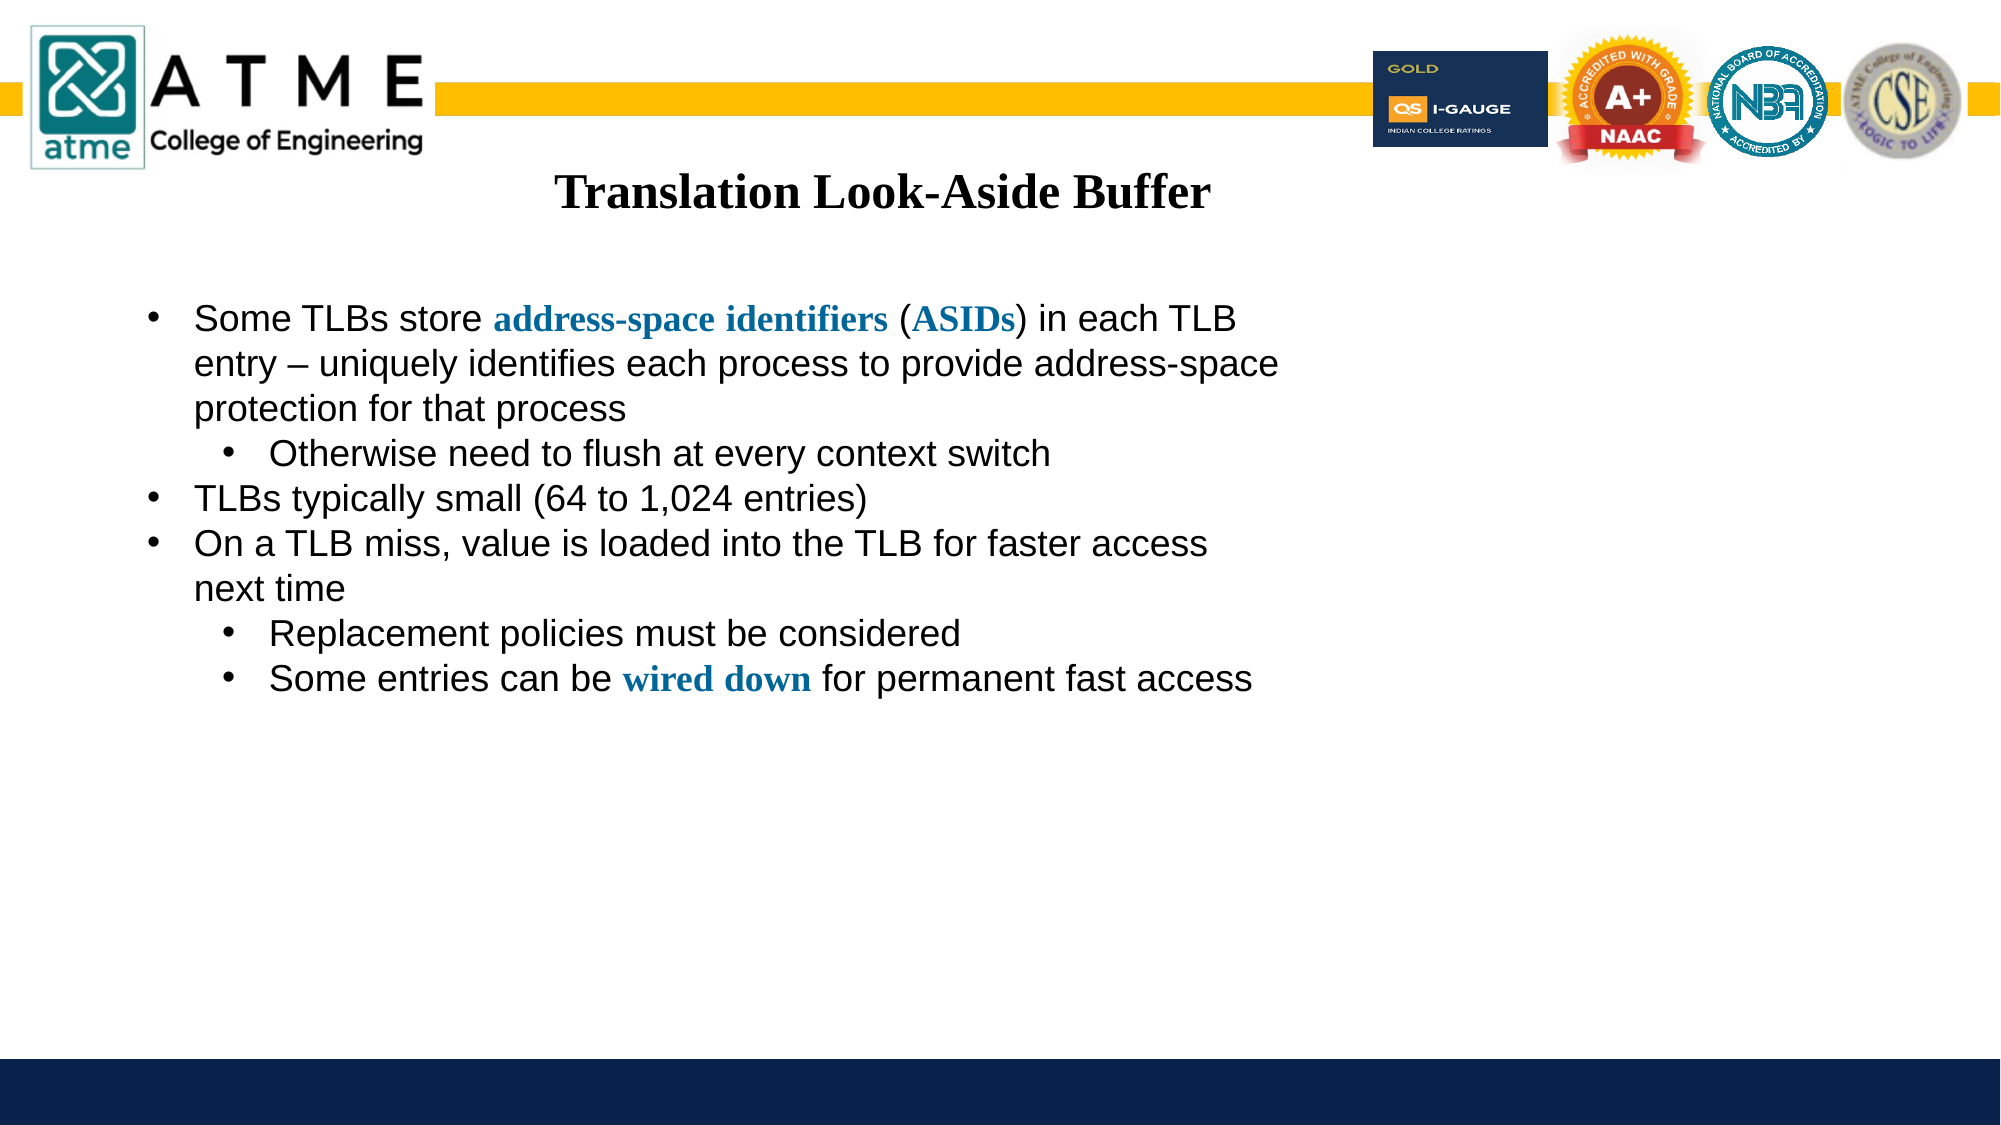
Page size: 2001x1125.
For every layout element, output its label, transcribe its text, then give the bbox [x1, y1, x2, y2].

picture [1373, 20, 1828, 150]
picture [1840, 26, 1968, 176]
picture [0, 1059, 2001, 1125]
list Some TLBs store address-space identifiers (ASIDs) in each TLB entry – uniquely identifies each process to provide address-space protection for that process Otherwise need to flush at every context switch TLBs typically small (64 to 1,024 entries) On a TLB miss, value is loaded into the TLB for faster access next time Replacement policies must be considered Some entries can be wired down for permanent fast access [132, 286, 1305, 1043]
title Translation Look-Aside Buffer [539, 150, 1911, 246]
picture [22, 15, 435, 178]
